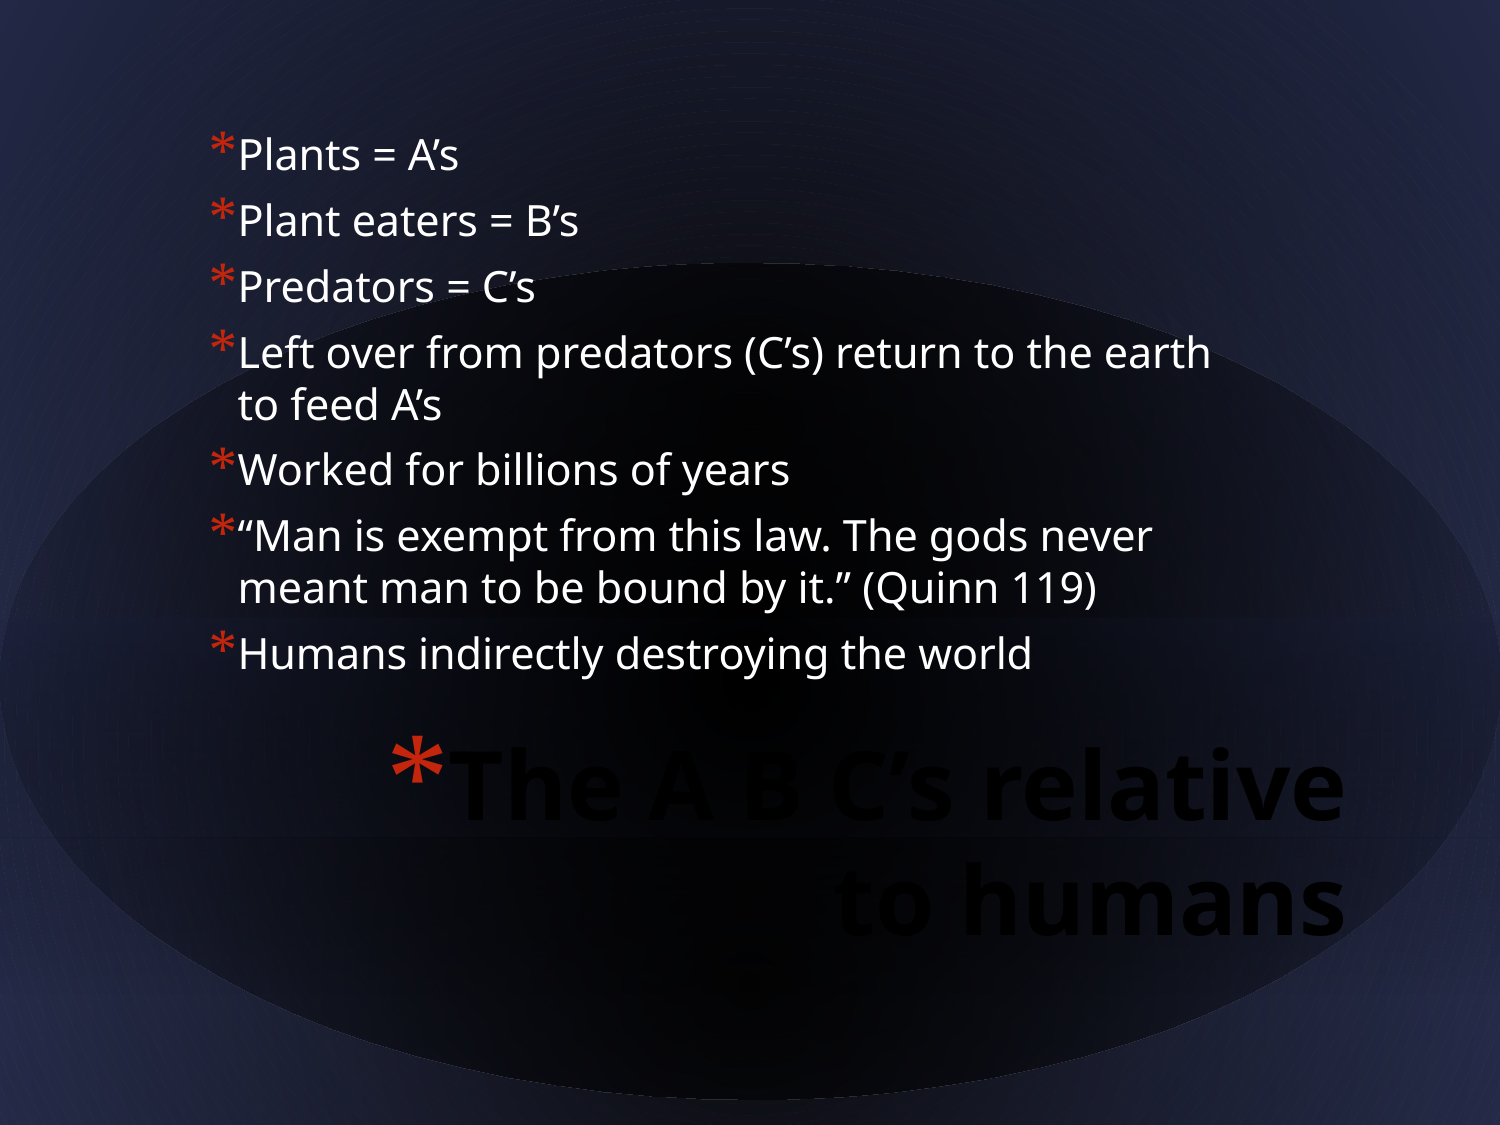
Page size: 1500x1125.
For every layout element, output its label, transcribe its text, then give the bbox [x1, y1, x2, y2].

list Plants = A’s Plant eaters = B’s Predators = C’s Left over from predators (C’s) return to the earth to feed A’s Worked for billions of years “Man is exempt from this law. The gods never meant man to be bound by it.” (Quinn 119) Humans indirectly destroying the world [187, 120, 1238, 690]
title The A B C’s relative to humans [294, 717, 1363, 905]
